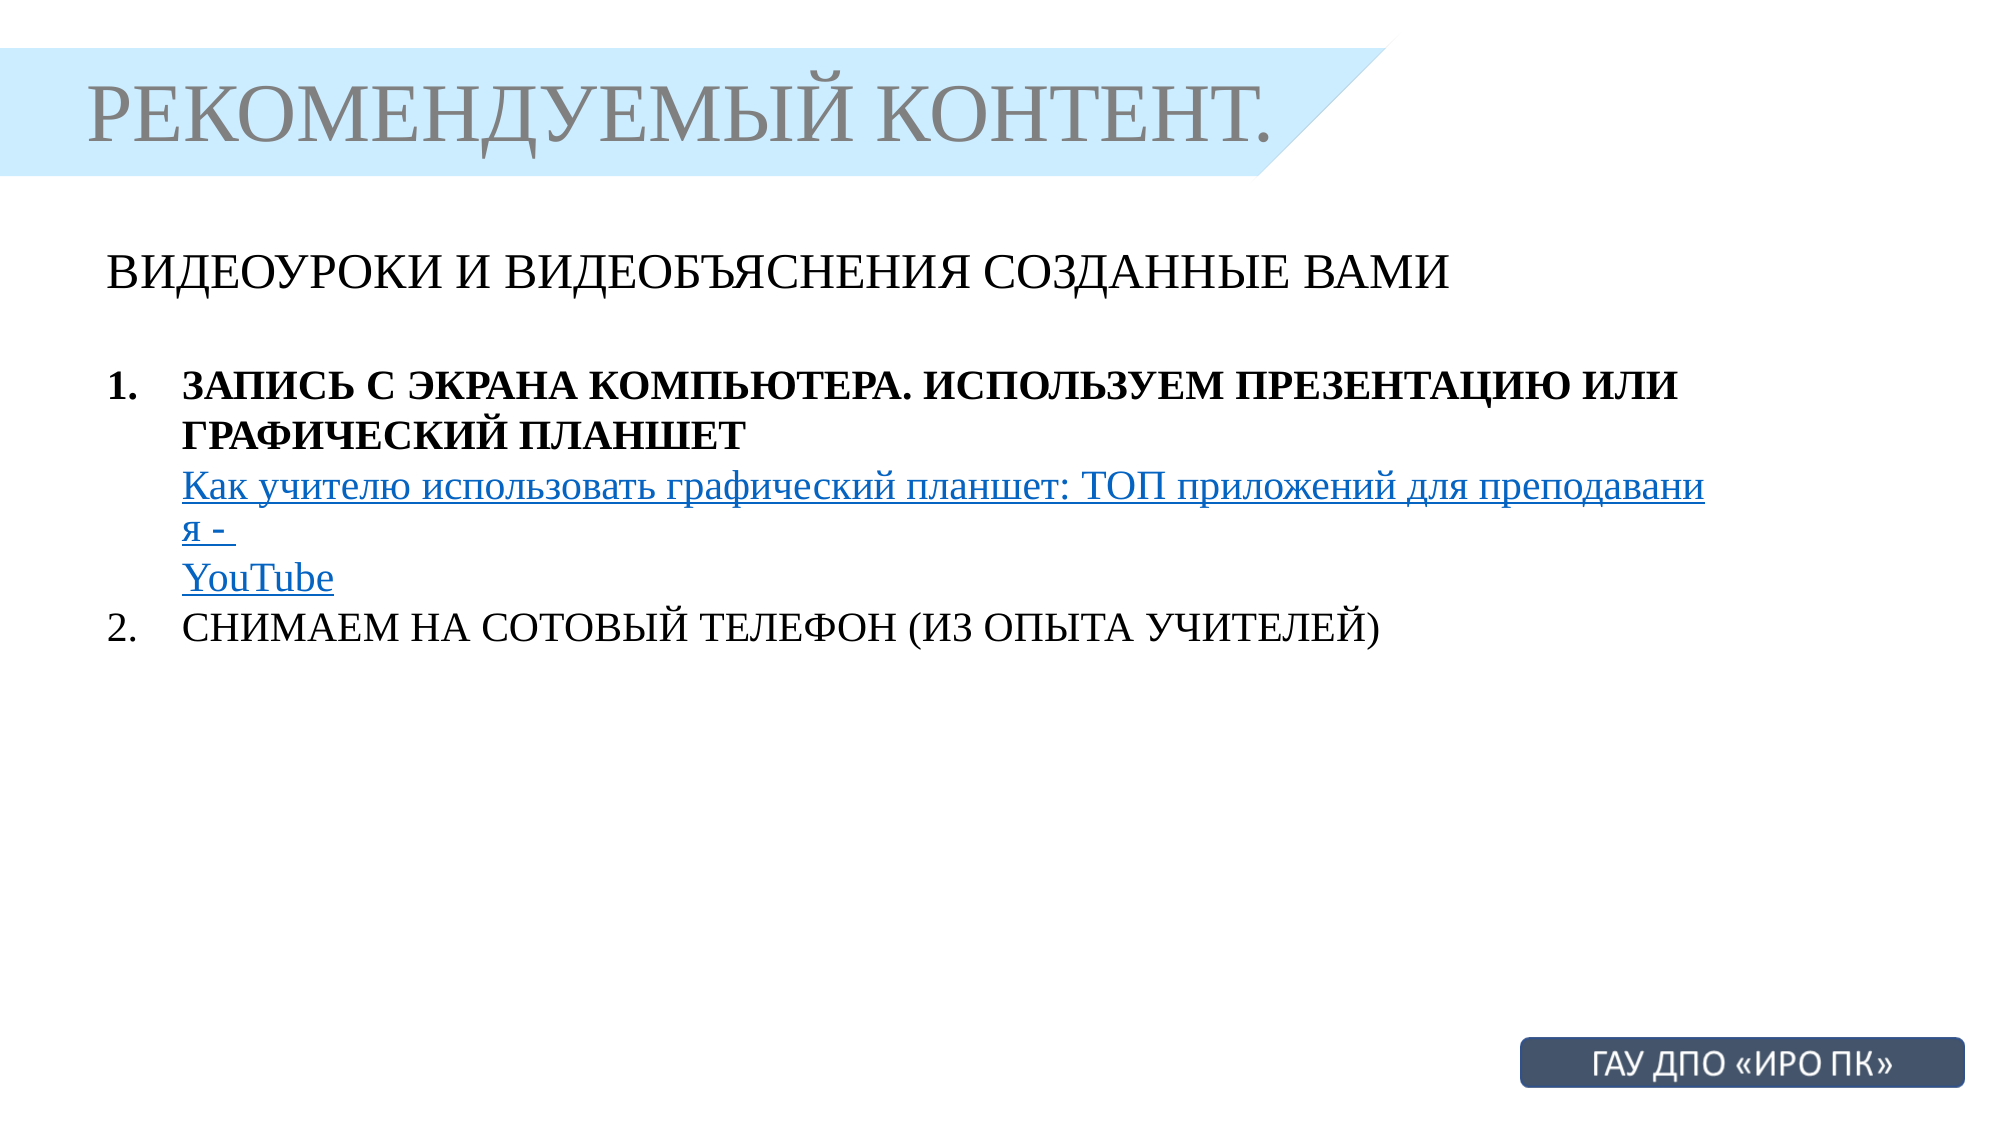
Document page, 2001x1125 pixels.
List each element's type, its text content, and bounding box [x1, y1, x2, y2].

picture [1520, 1027, 1965, 1109]
picture [1249, 31, 1403, 185]
title РЕКОМЕНДУЕМЫЙ КОНТЕНТ. [0, 48, 1249, 177]
text_box ВИДЕОУРОКИ И ВИДЕОБЪЯСНЕНИЯ СОЗДАННЫЕ ВАМИ ЗАПИСЬ С ЭКРАНА КОМПЬЮТЕРА. ИСПОЛЬЗУЕМ ПРЕЗЕНТАЦИЮ ИЛИ ГРАФИЧЕСКИЙ ПЛАНШЕТ Как учителю использовать графический планшет: ТОП приложений для преподавания - YouTube СНИМАЕМ НА СОТОВЫЙ ТЕЛЕФОН (ИЗ ОПЫТА УЧИТЕЛЕЙ) [92, 230, 1735, 676]
